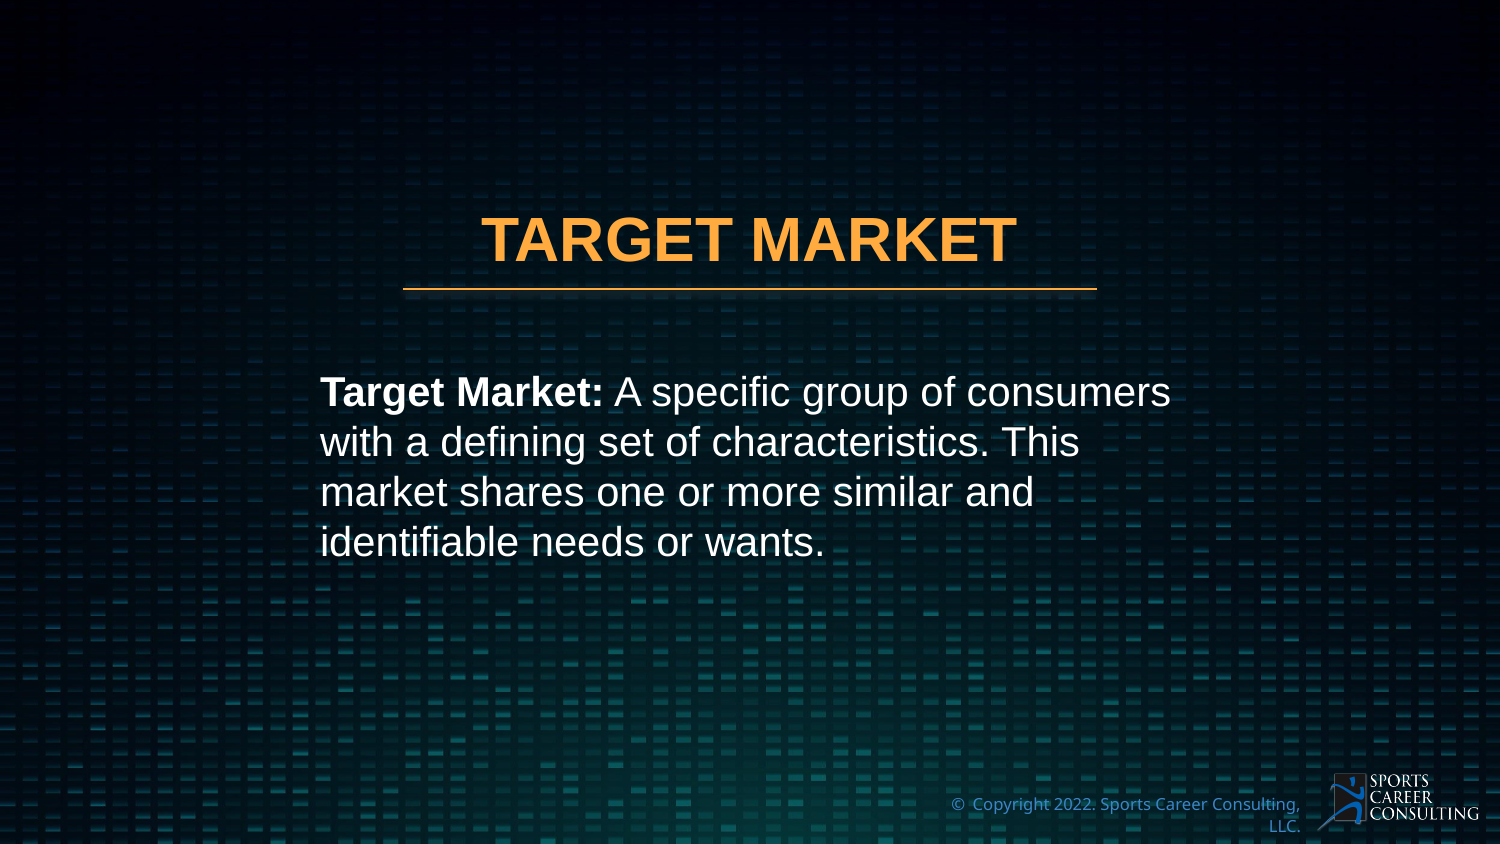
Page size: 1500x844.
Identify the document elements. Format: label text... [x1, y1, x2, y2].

picture [0, 0, 1500, 844]
text_box © Copyright 2022. Sports Career Consulting, LLC. [905, 766, 1317, 844]
text_box TARGET MARKET [244, 190, 1256, 290]
text_box Target Market: A specific group of consumers with a defining set of characteristics. This market shares one or more similar and identifiable needs or wants. [304, 349, 1196, 580]
